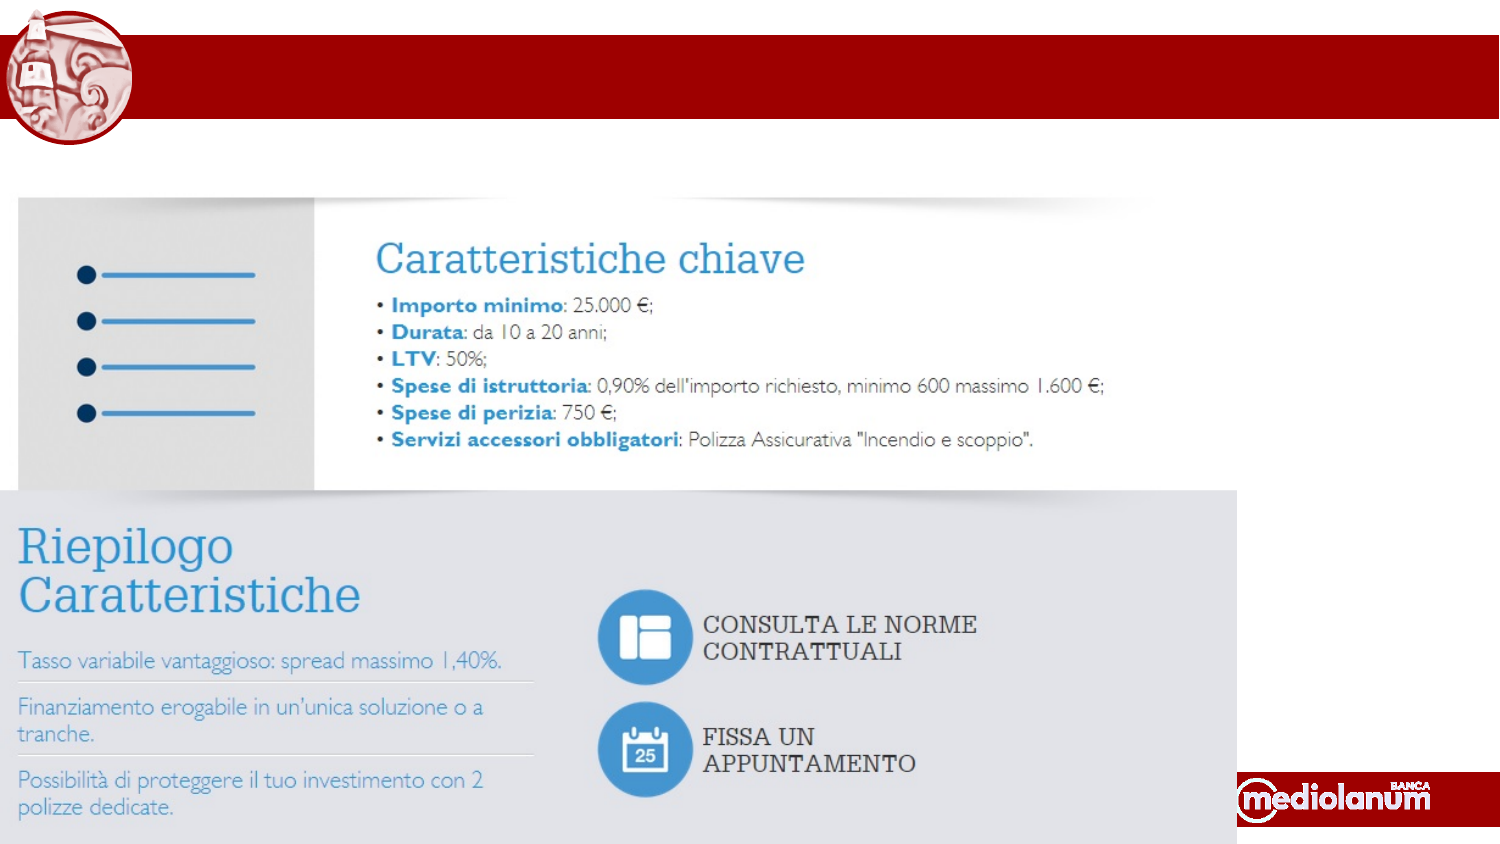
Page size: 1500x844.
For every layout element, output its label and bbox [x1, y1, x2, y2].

picture [0, 182, 1238, 844]
